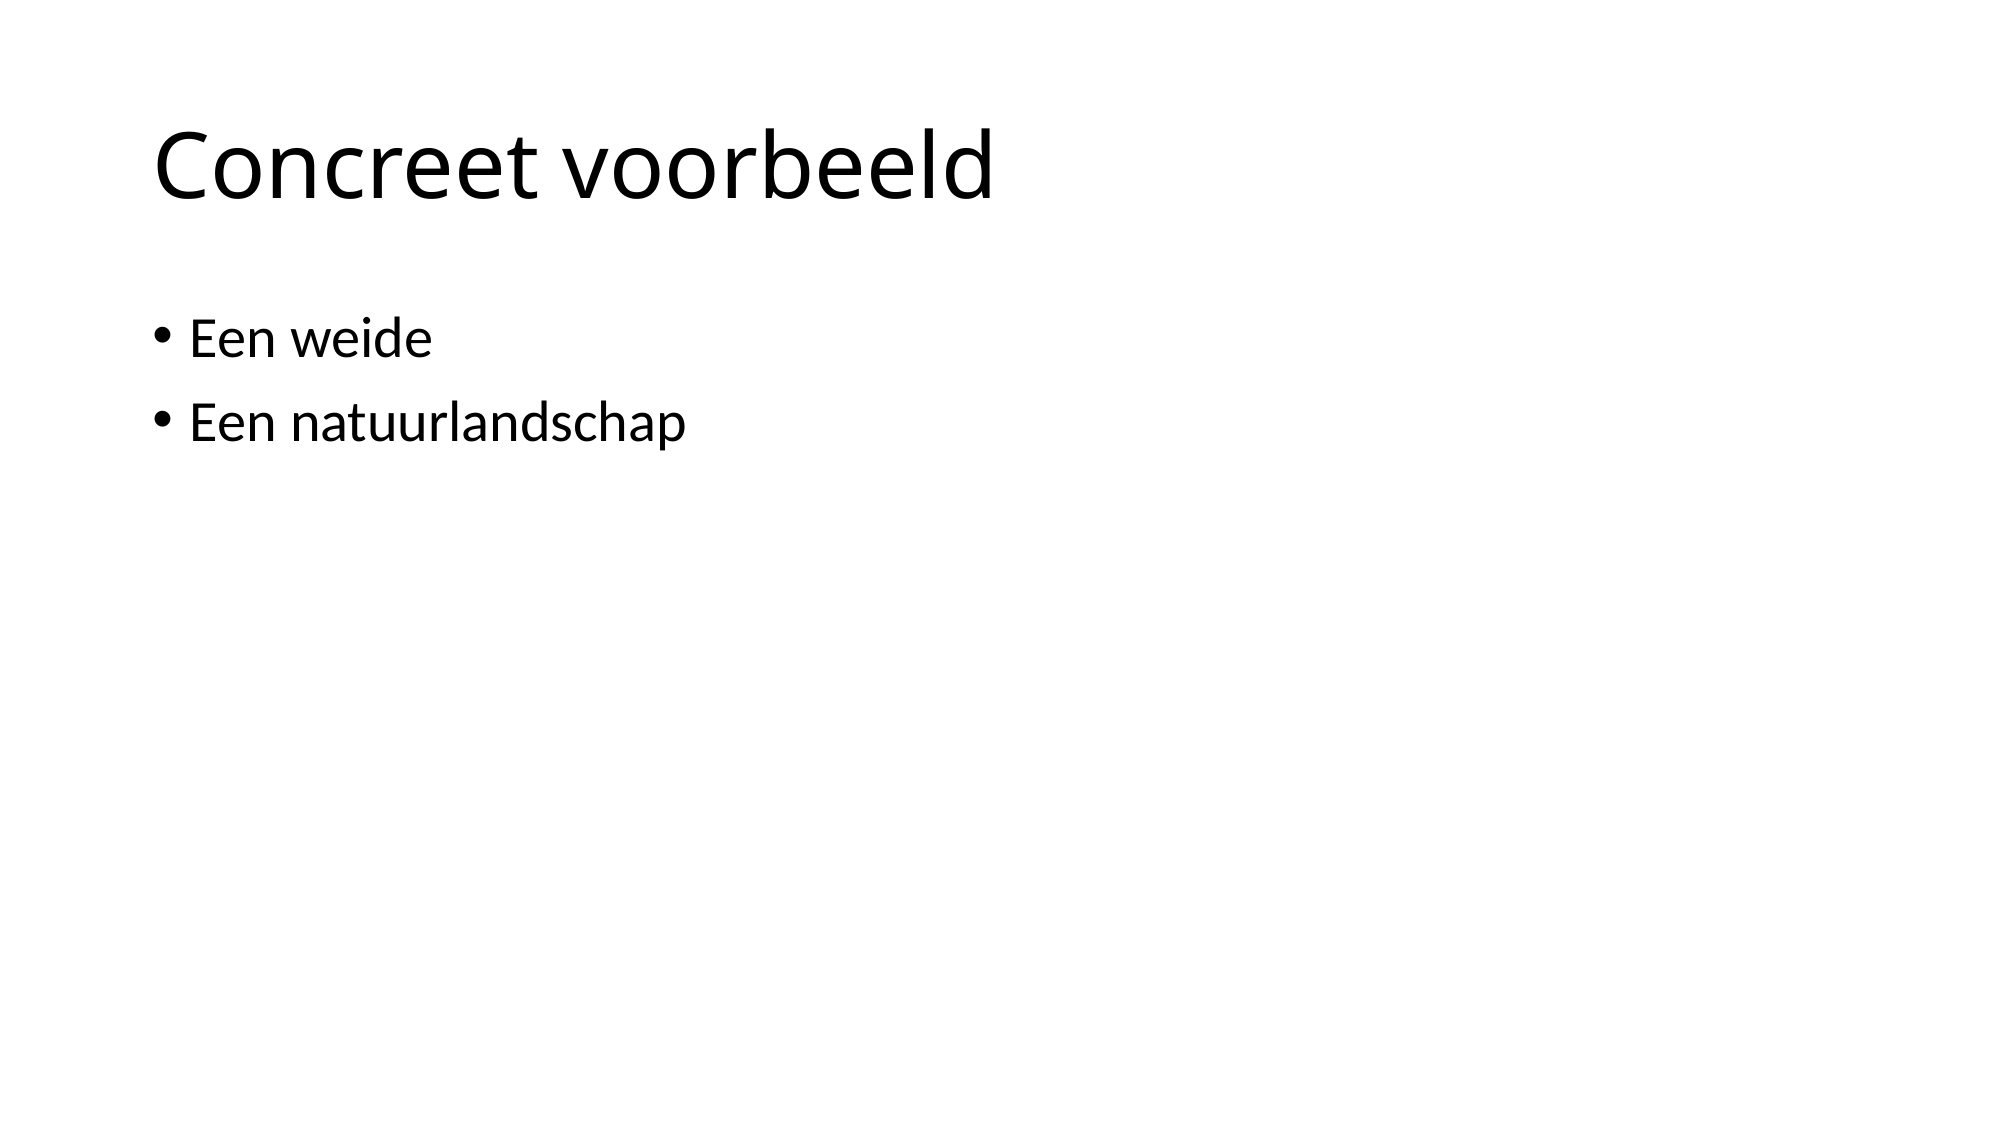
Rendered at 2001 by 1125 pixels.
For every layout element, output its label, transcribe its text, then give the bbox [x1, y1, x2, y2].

list Een weide Een natuurlandschap [137, 299, 1863, 1014]
title Concreet voorbeeld [137, 59, 1863, 278]
